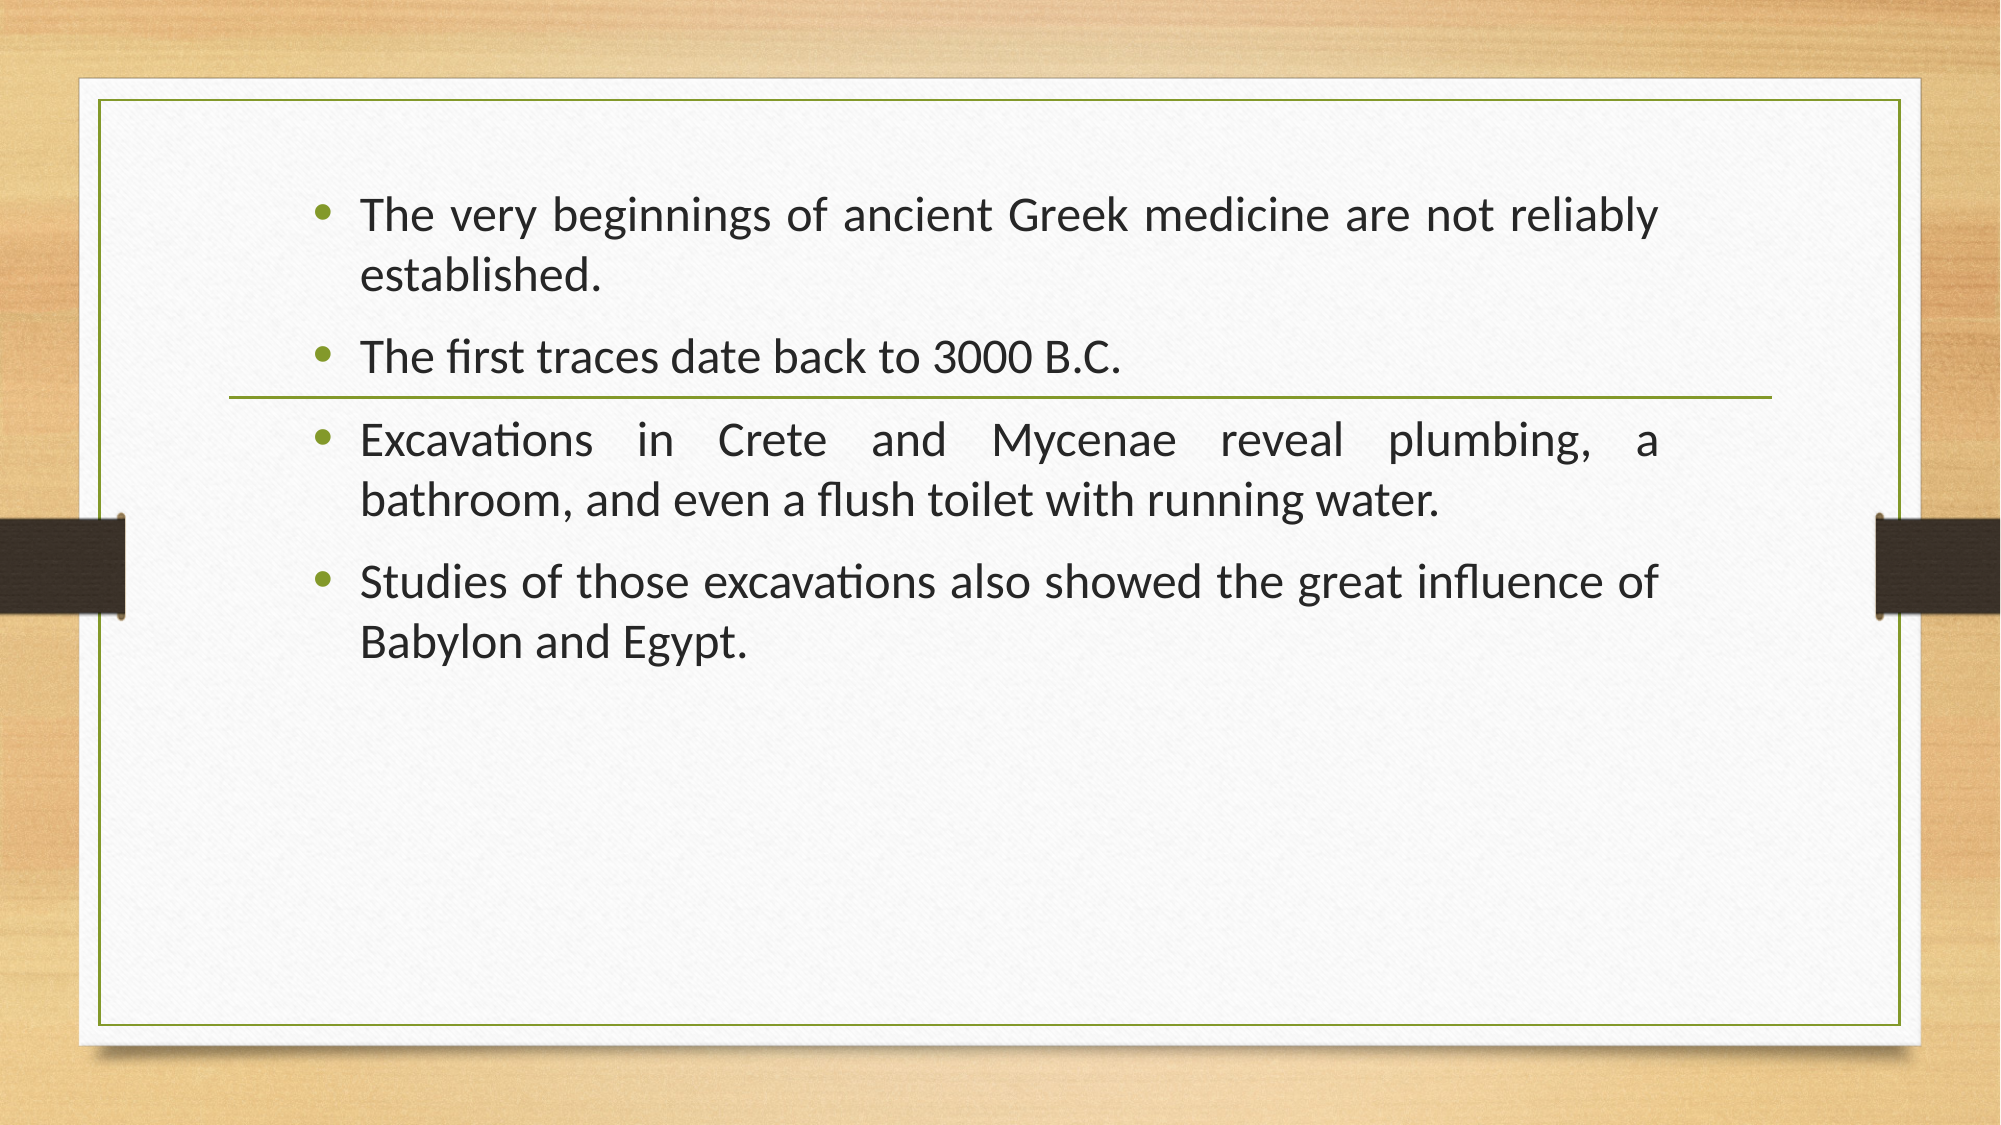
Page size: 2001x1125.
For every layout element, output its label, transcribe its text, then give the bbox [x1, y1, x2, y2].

list The very beginnings of ancient Greek medicine are not reliably established. The first traces date back to 3000 B.C. Excavations in Crete and Mycenae reveal plumbing, a bathroom, and even a flush toilet with running water. Studies of those excavations also showed the great influence of Babylon and Egypt. [297, 173, 1675, 1000]
picture [0, 0, 2001, 1125]
